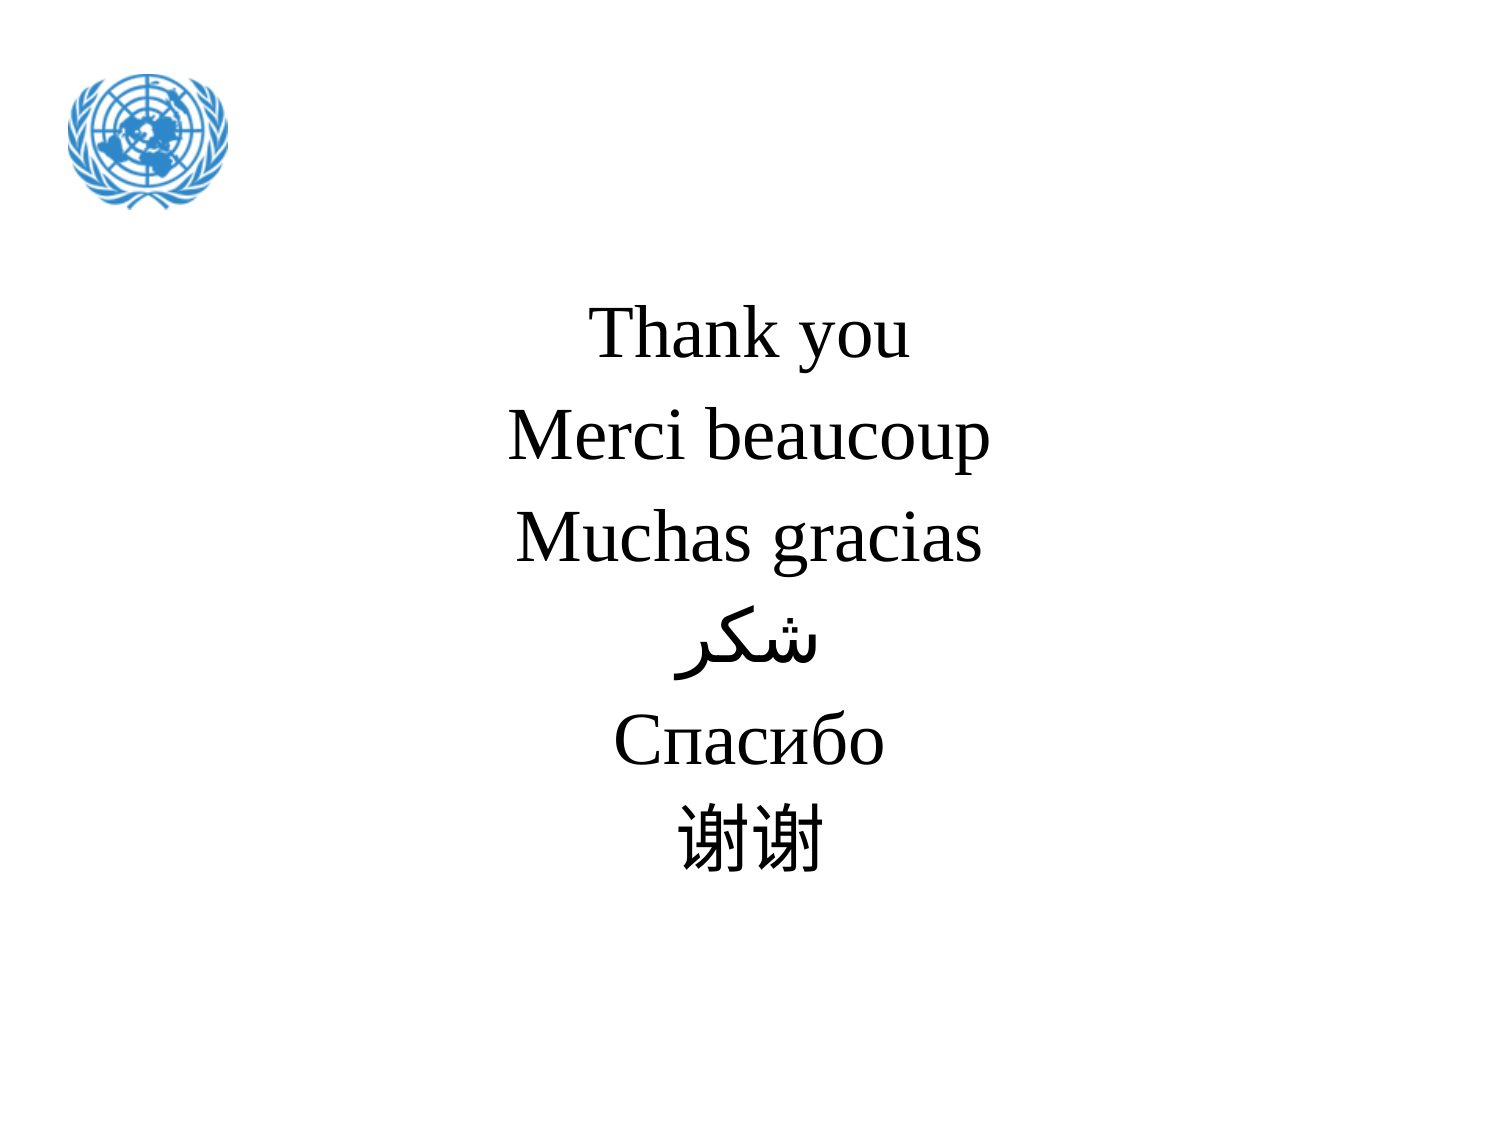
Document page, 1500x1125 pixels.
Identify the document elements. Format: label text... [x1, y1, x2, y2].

text_box Thank you Merci beaucoup Muchas gracias شكر Спасибо 谢谢 [289, 285, 1211, 953]
picture [68, 74, 228, 210]
